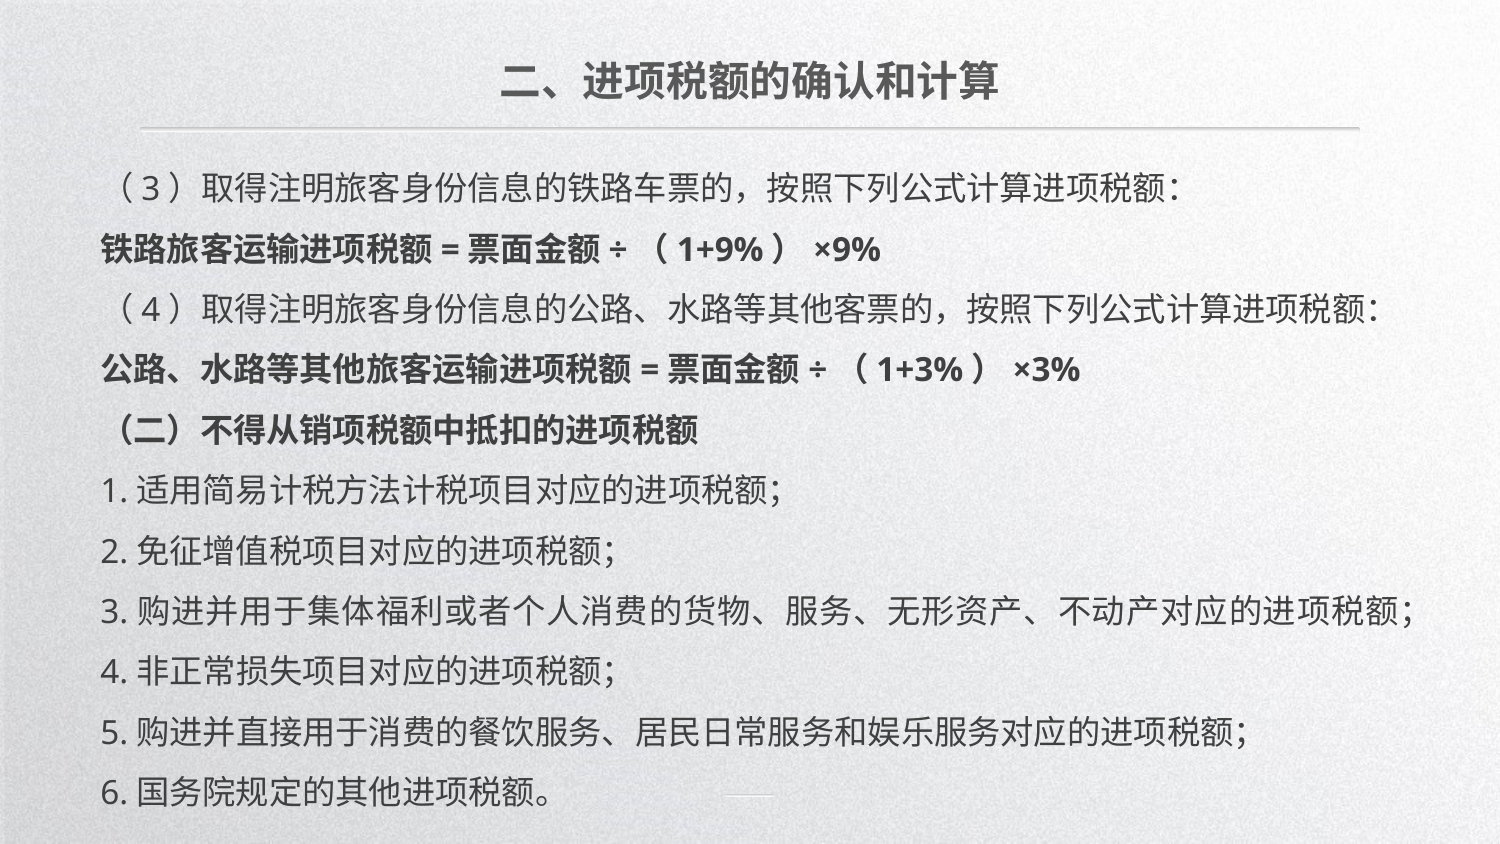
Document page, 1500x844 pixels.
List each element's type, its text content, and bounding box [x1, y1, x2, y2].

picture [0, 0, 1500, 844]
text_box （3）取得注明旅客身份信息的铁路车票的，按照下列公式计算进项税额： 铁路旅客运输进项税额=票面金额÷（1+9%）×9% （4）取得注明旅客身份信息的公路、水路等其他客票的，按照下列公式计算进项税额： 公路、水路等其他旅客运输进项税额=票面金额÷（1+3%）×3% （二）不得从销项税额中抵扣的进项税额 1.适用简易计税方法计税项目对应的进项税额； 2.免征增值税项目对应的进项税额； 3.购进并用于集体福利或者个人消费的货物、服务、无形资产、不动产对应的进项税额； 4.非正常损失项目对应的进项税额； 5.购进并直接用于消费的餐饮服务、居民日常服务和娱乐服务对应的进项税额； 6.国务院规定的其他进项税额。 [100, 159, 1400, 812]
text_box 二、进项税额的确认和计算 [460, 49, 1039, 111]
